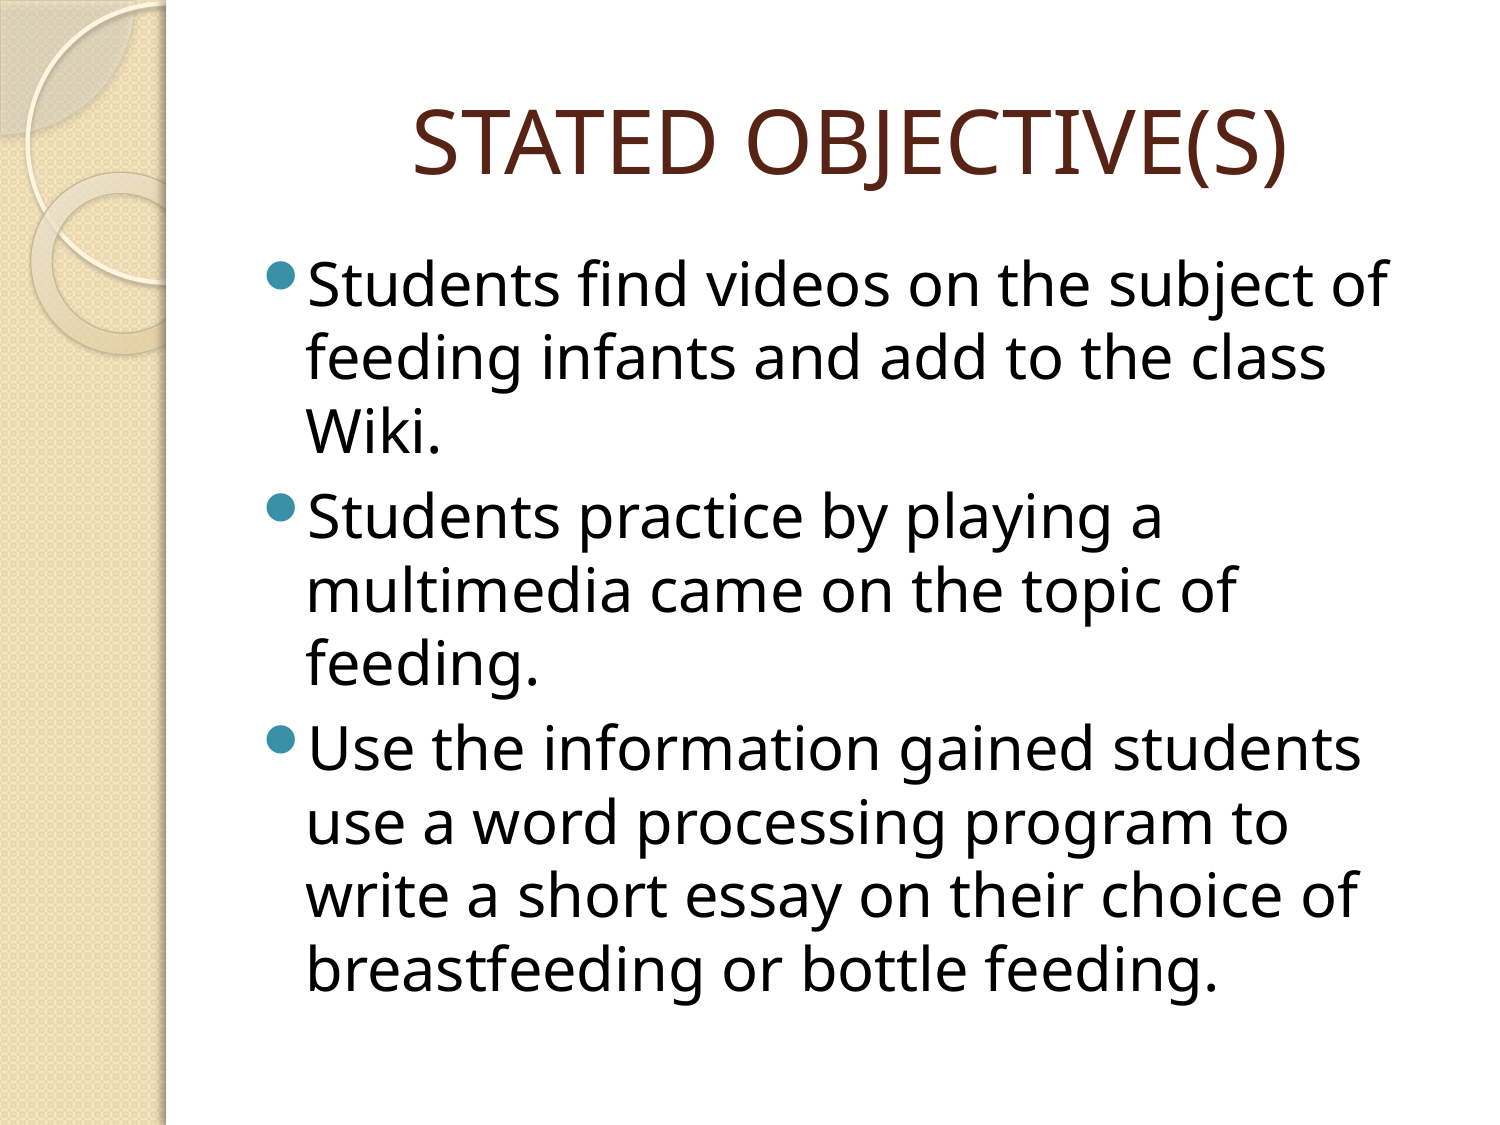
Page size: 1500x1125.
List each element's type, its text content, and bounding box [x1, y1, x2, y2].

list Students find videos on the subject of feeding infants and add to the class Wiki. Students practice by playing a multimedia came on the topic of feeding. Use the information gained students use a word processing program to write a short essay on their choice of breastfeeding or bottle feeding. [235, 237, 1466, 1025]
title STATED OBJECTIVE(S) [235, 45, 1466, 233]
